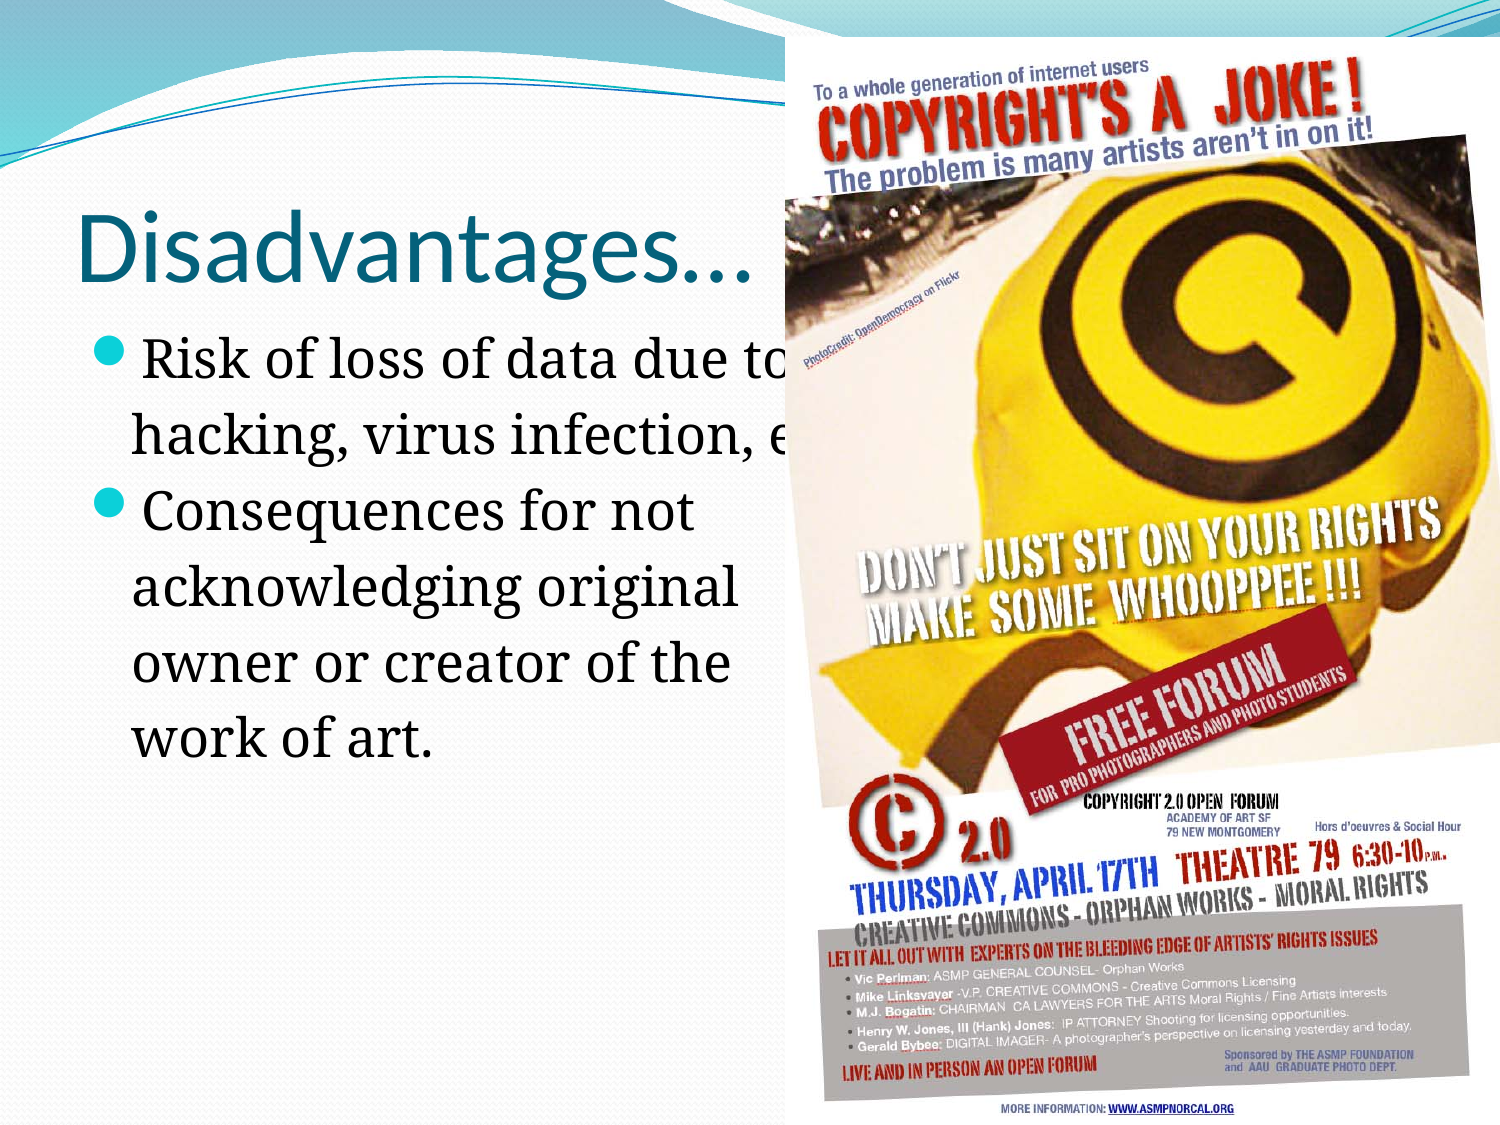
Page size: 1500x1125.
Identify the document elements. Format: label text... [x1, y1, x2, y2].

title Disadvantages… [75, 115, 778, 303]
picture [784, 37, 1500, 1125]
list Risk of loss of data due to hacking, virus infection, etc. Consequences for not acknowledging original owner or creator of the work of art. [75, 317, 778, 1038]
